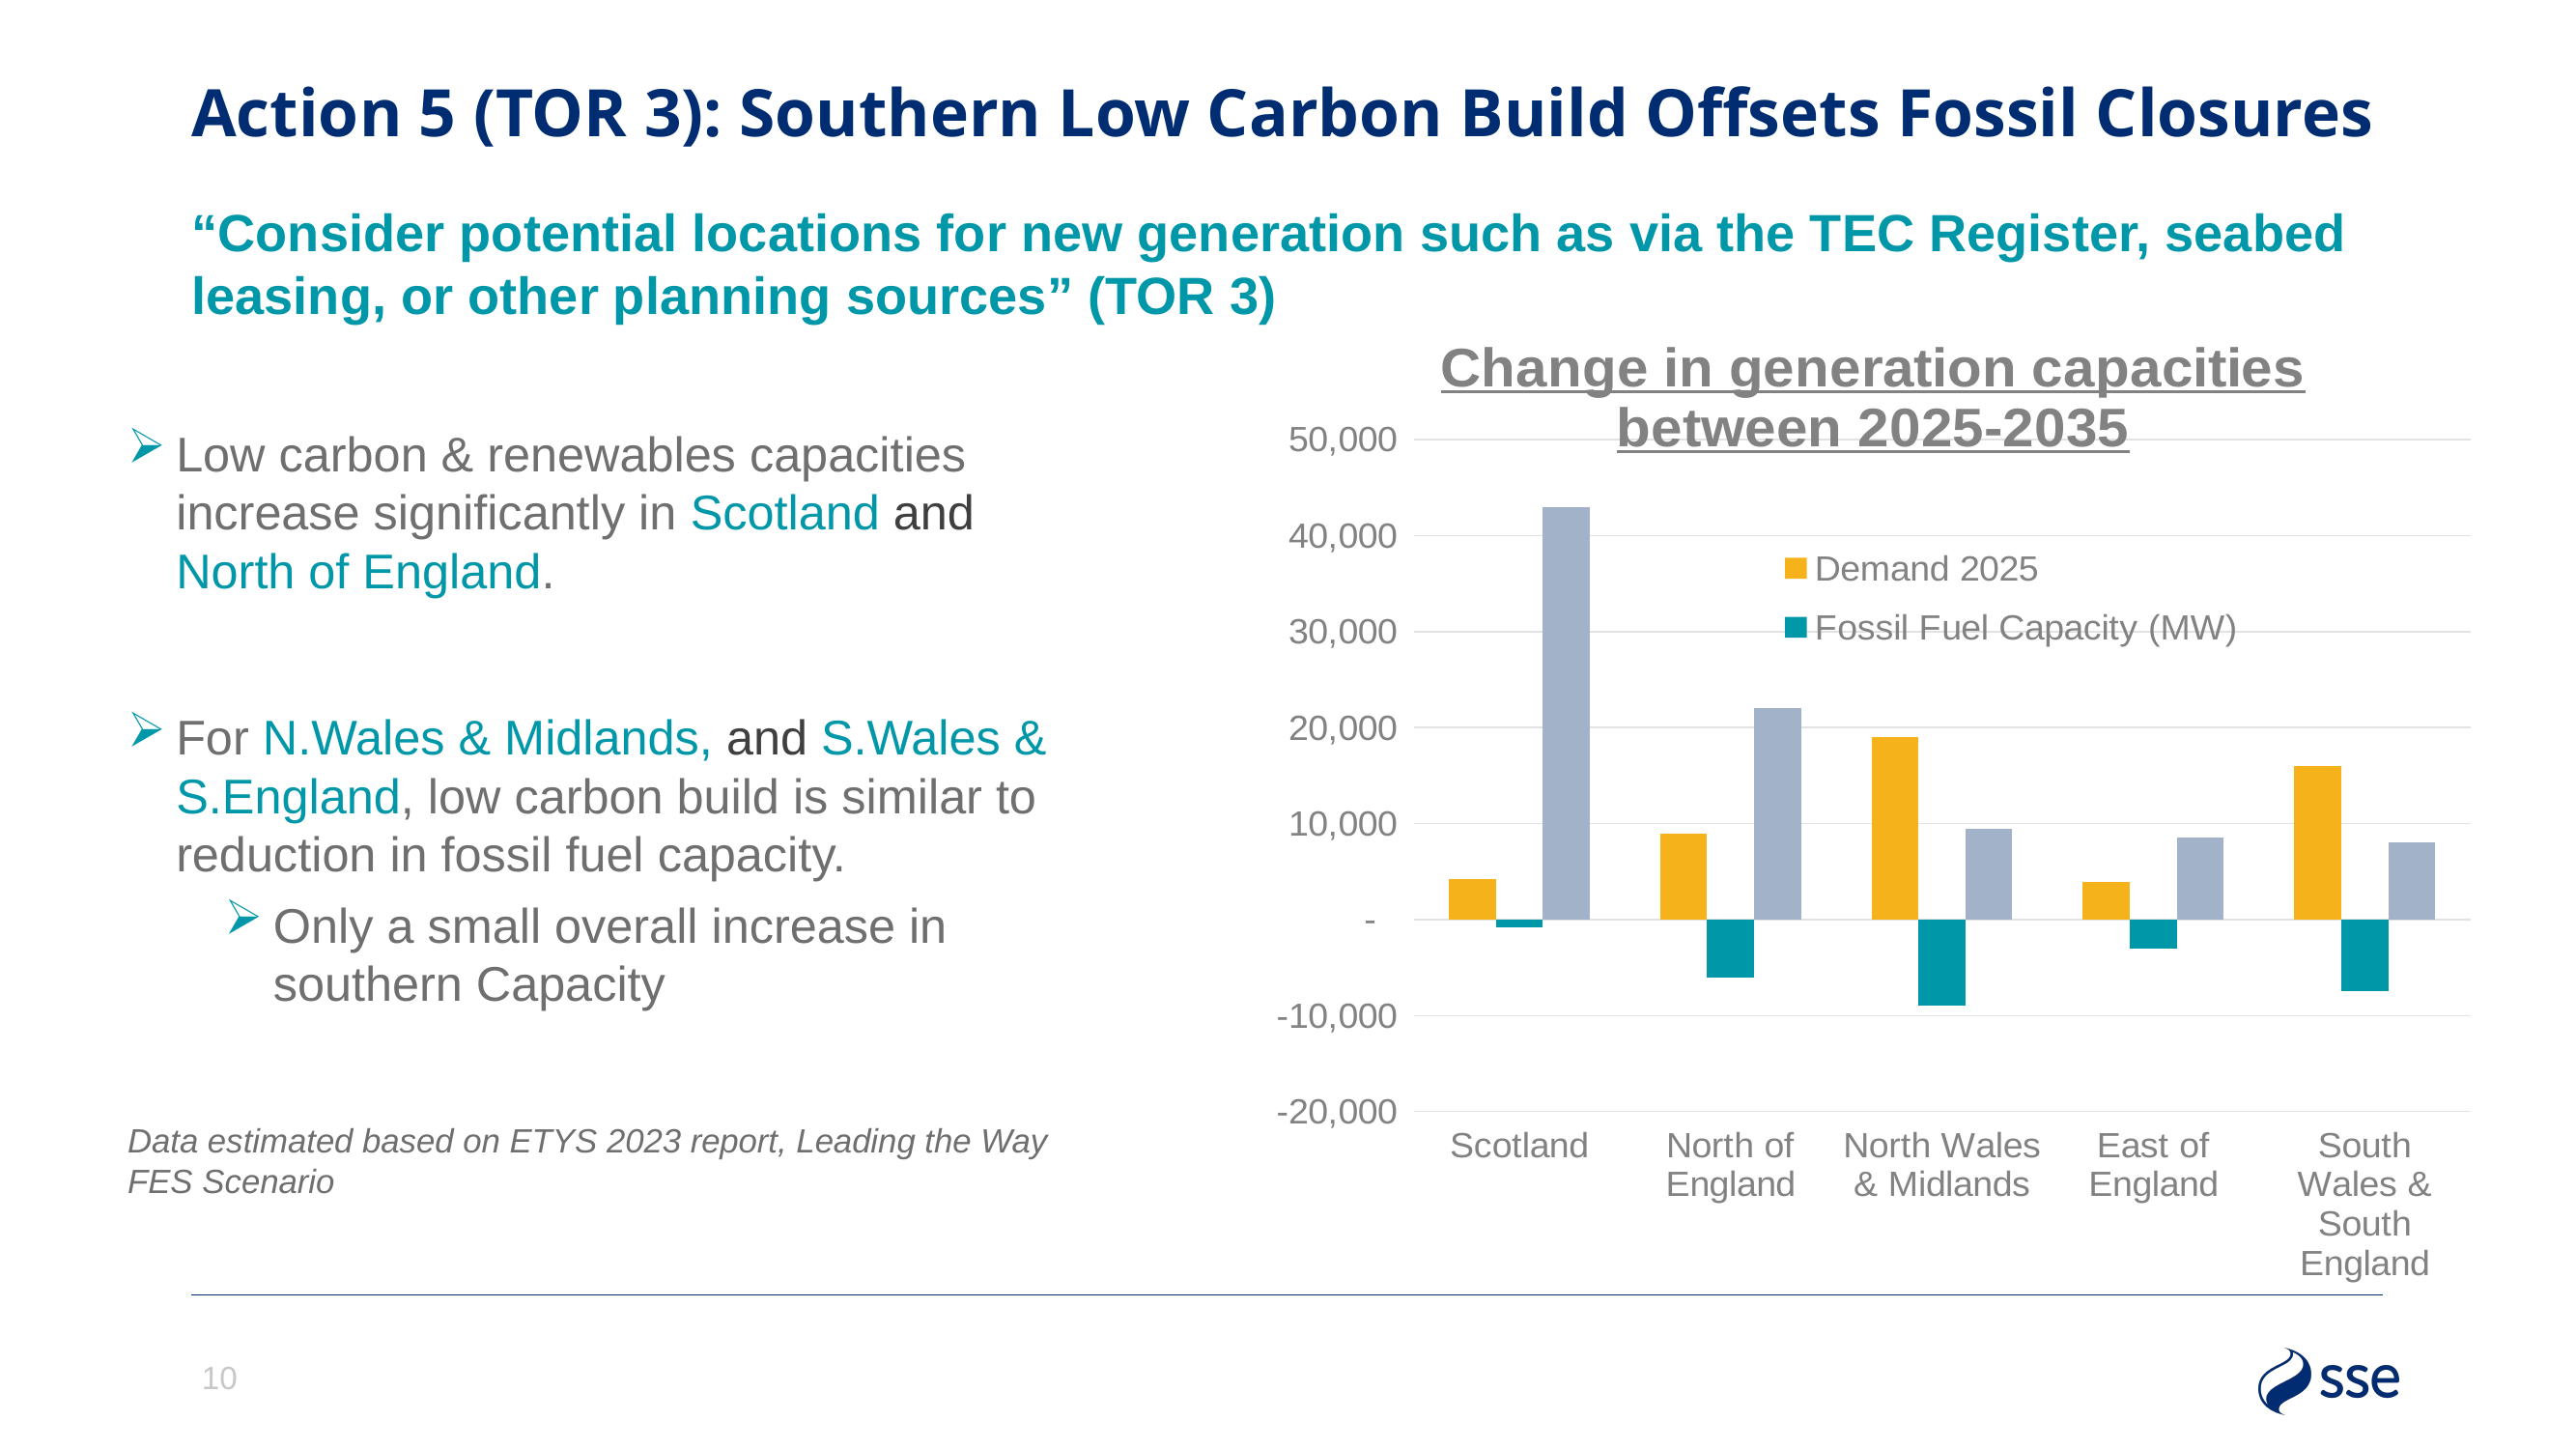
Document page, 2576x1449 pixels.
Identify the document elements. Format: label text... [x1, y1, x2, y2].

list “Consider potential locations for new generation such as via the TEC Register, seabed leasing, or other planning sources” (TOR 3) [177, 192, 2399, 297]
title Action 5 (TOR 3): Southern Low Carbon Build Offsets Fossil Closures [177, 64, 2399, 192]
chart [1256, 296, 2491, 1283]
picture [2258, 1348, 2399, 1415]
slide_number 10 [187, 1338, 264, 1416]
list Low carbon & renewables capacities increase significantly in Scotland and North of England. For N.Wales & Midlands, and S.Wales & S.England, low carbon build is similar to reduction in fossil fuel capacity. Only a small overall increase in southern Capacity Data estimated based on ETYS 2023 report, Leading the Way FES Scenario [113, 415, 1102, 1219]
